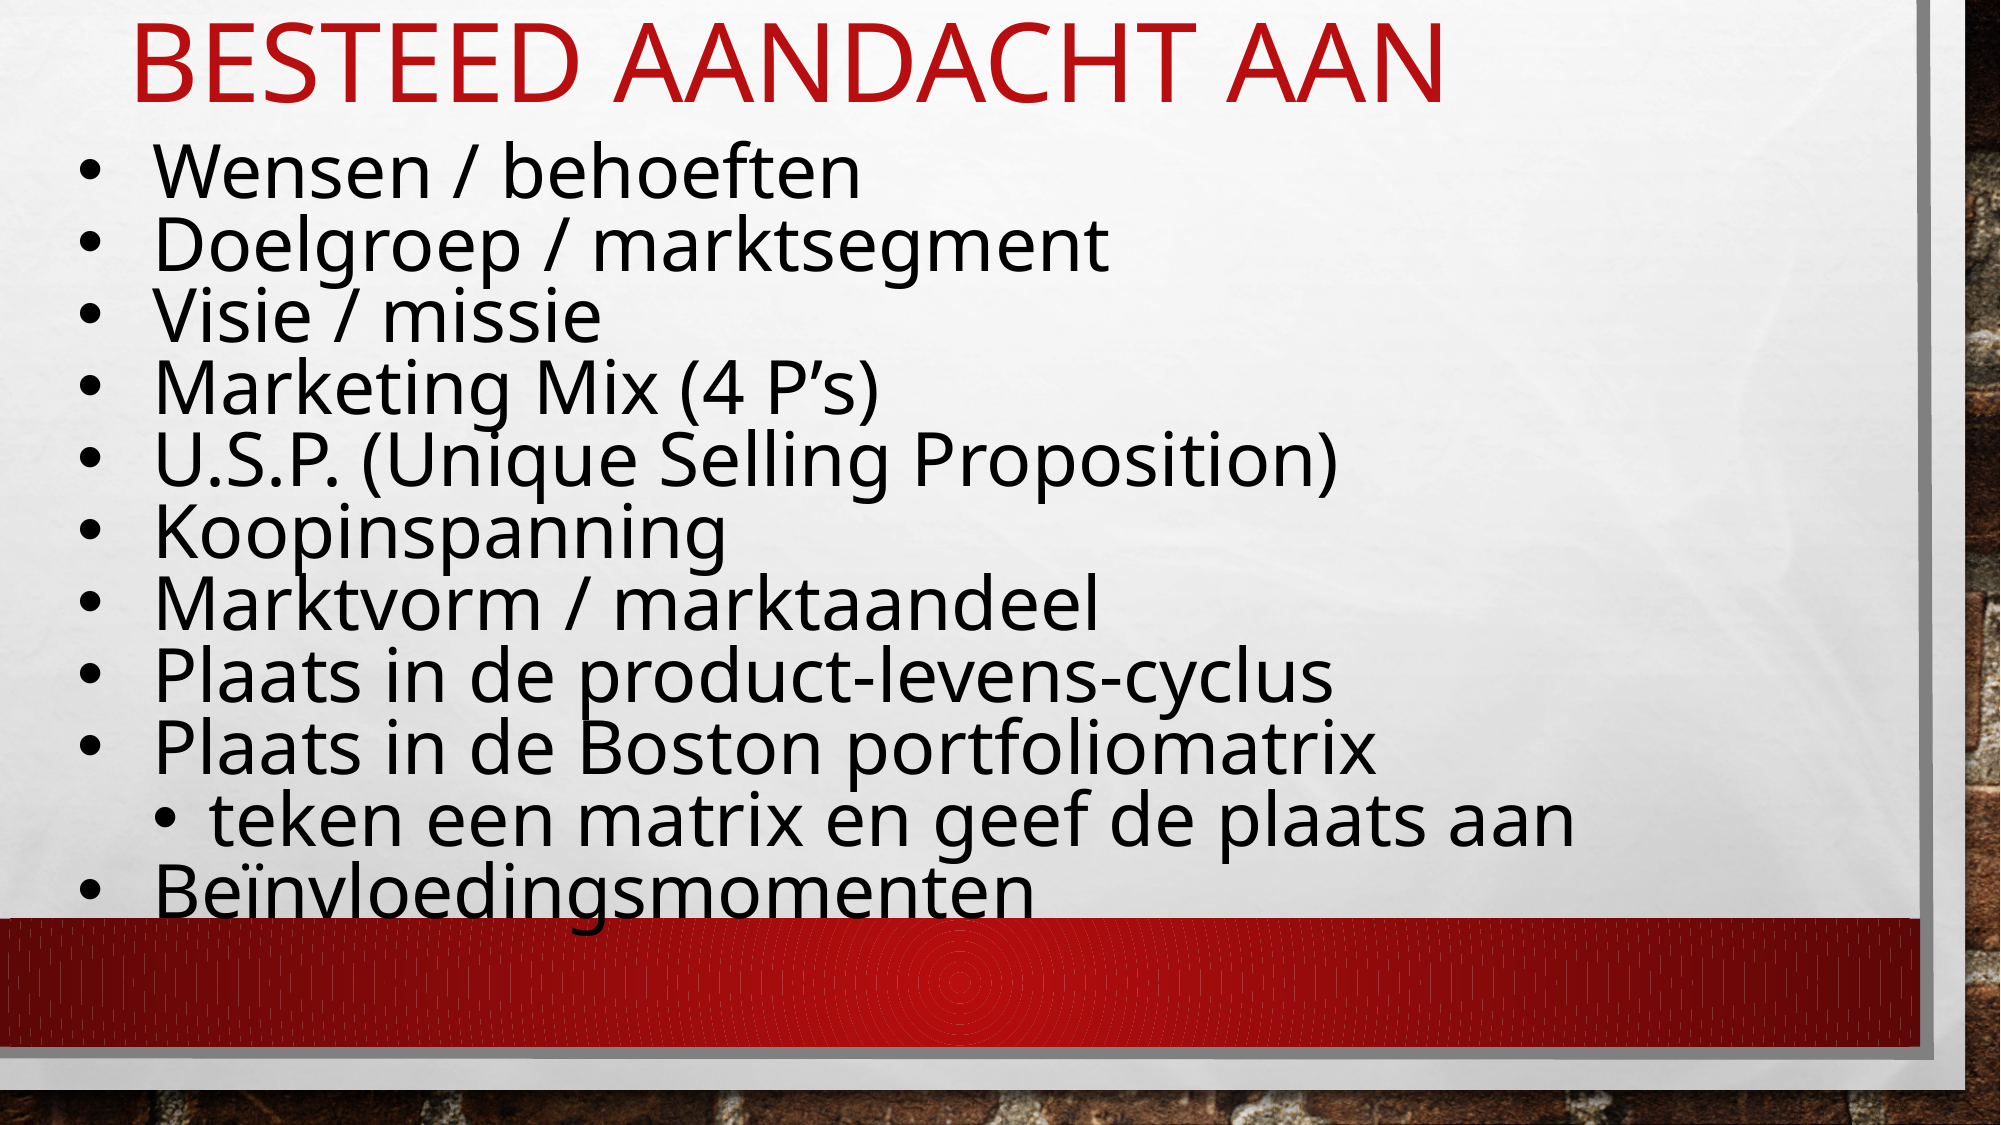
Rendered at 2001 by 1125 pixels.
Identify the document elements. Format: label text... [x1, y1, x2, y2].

text_box Wensen / behoeften Doelgroep / marktsegment Visie / missie Marketing Mix (4 P’s) U.S.P. (Unique Selling Proposition) Koopinspanning Marktvorm / marktaandeel Plaats in de product-levens-cyclus Plaats in de Boston portfoliomatrix teken een matrix en geef de plaats aan Beïnvloedingsmomenten [62, 133, 1847, 941]
title Besteed aandacht aan [112, 0, 1818, 133]
picture [0, 0, 2000, 1125]
